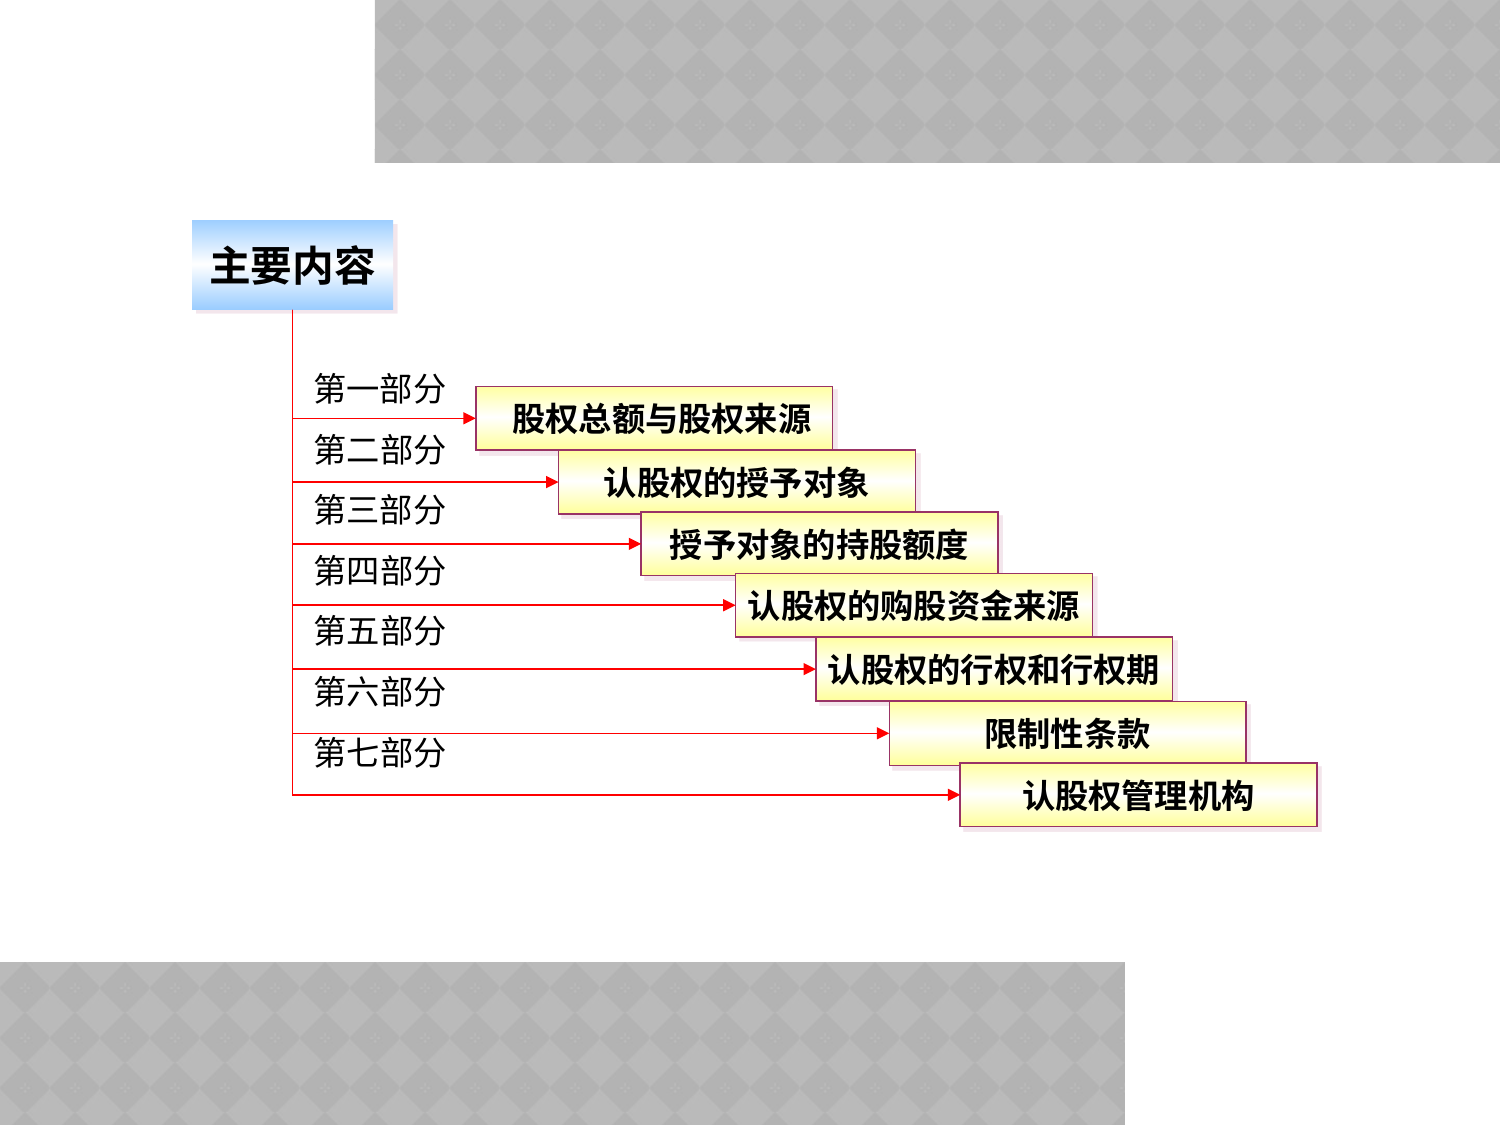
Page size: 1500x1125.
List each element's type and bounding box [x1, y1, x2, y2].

text_box [191, 219, 1318, 828]
